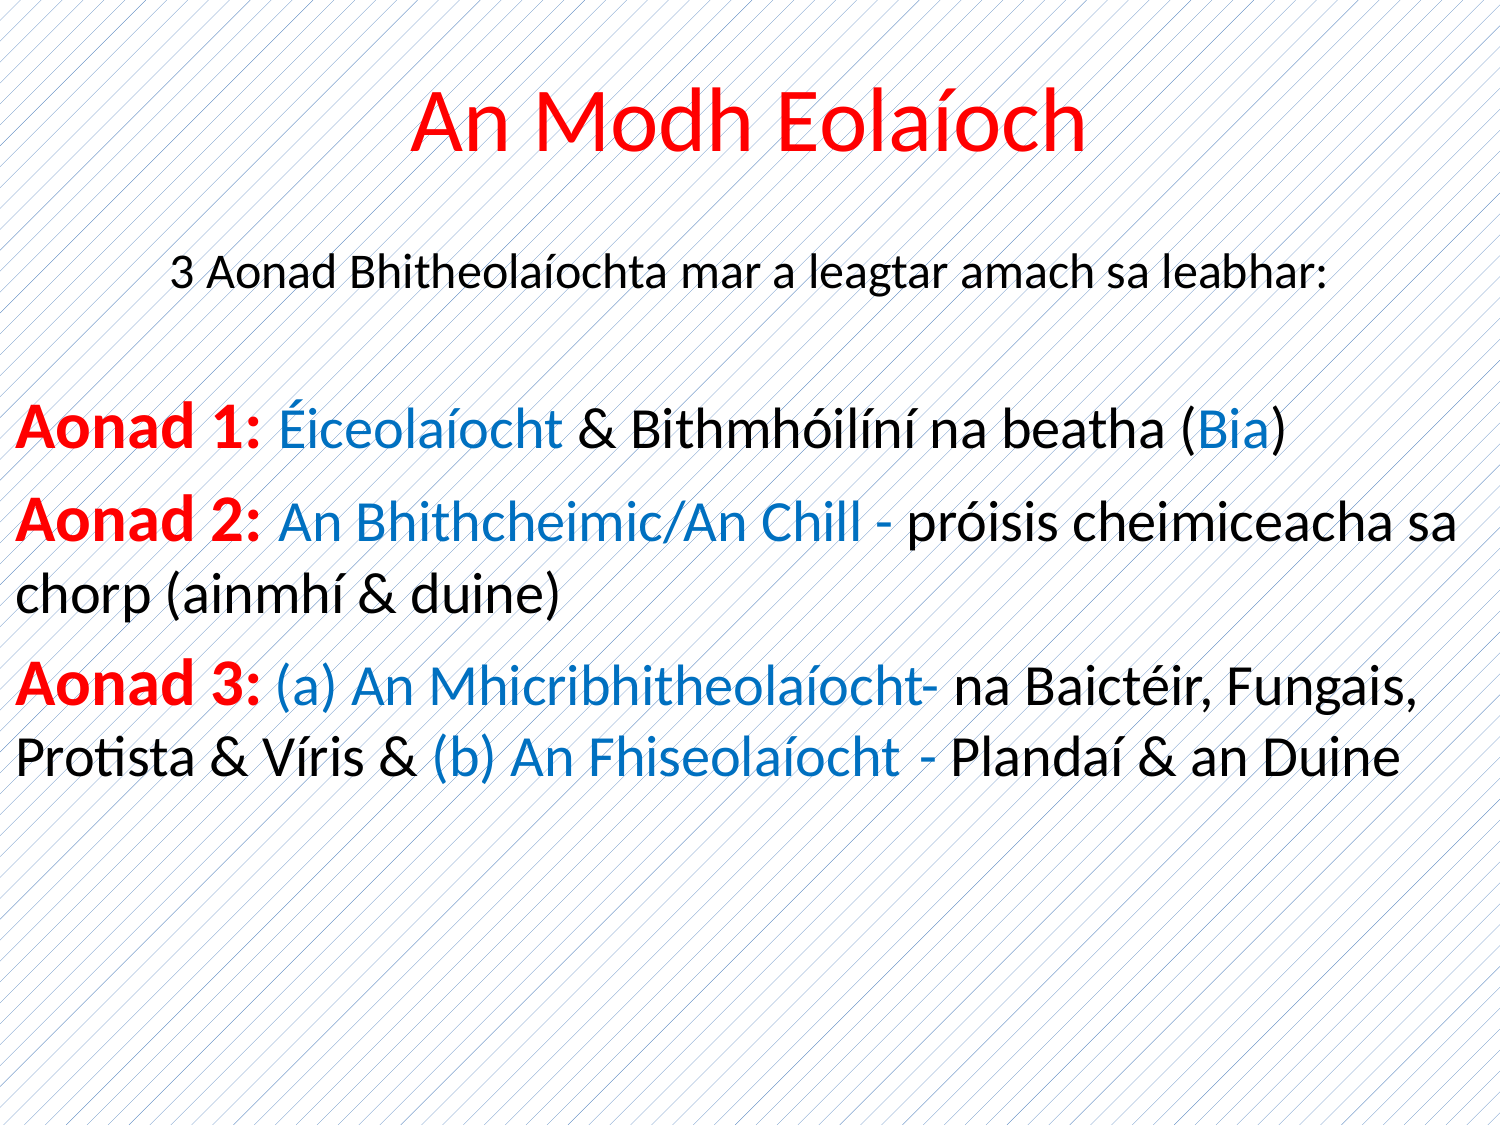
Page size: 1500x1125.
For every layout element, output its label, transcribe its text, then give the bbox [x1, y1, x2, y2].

list 3 Aonad Bhitheolaíochta mar a leagtar amach sa leabhar: Aonad 1: Éiceolaíocht & Bithmhóilíní na beatha (Bia) Aonad 2: An Bhithcheimic/An Chill - próisis cheimiceacha sa chorp (ainmhí & duine) Aonad 3: (a) An Mhicribhitheolaíocht- na Baictéir, Fungais, Protista & Víris & (b) An Fhiseolaíocht - Plandaí & an Duine [0, 160, 1500, 1005]
title An Modh Eolaíoch [75, 45, 1425, 160]
footer [512, 1042, 988, 1103]
